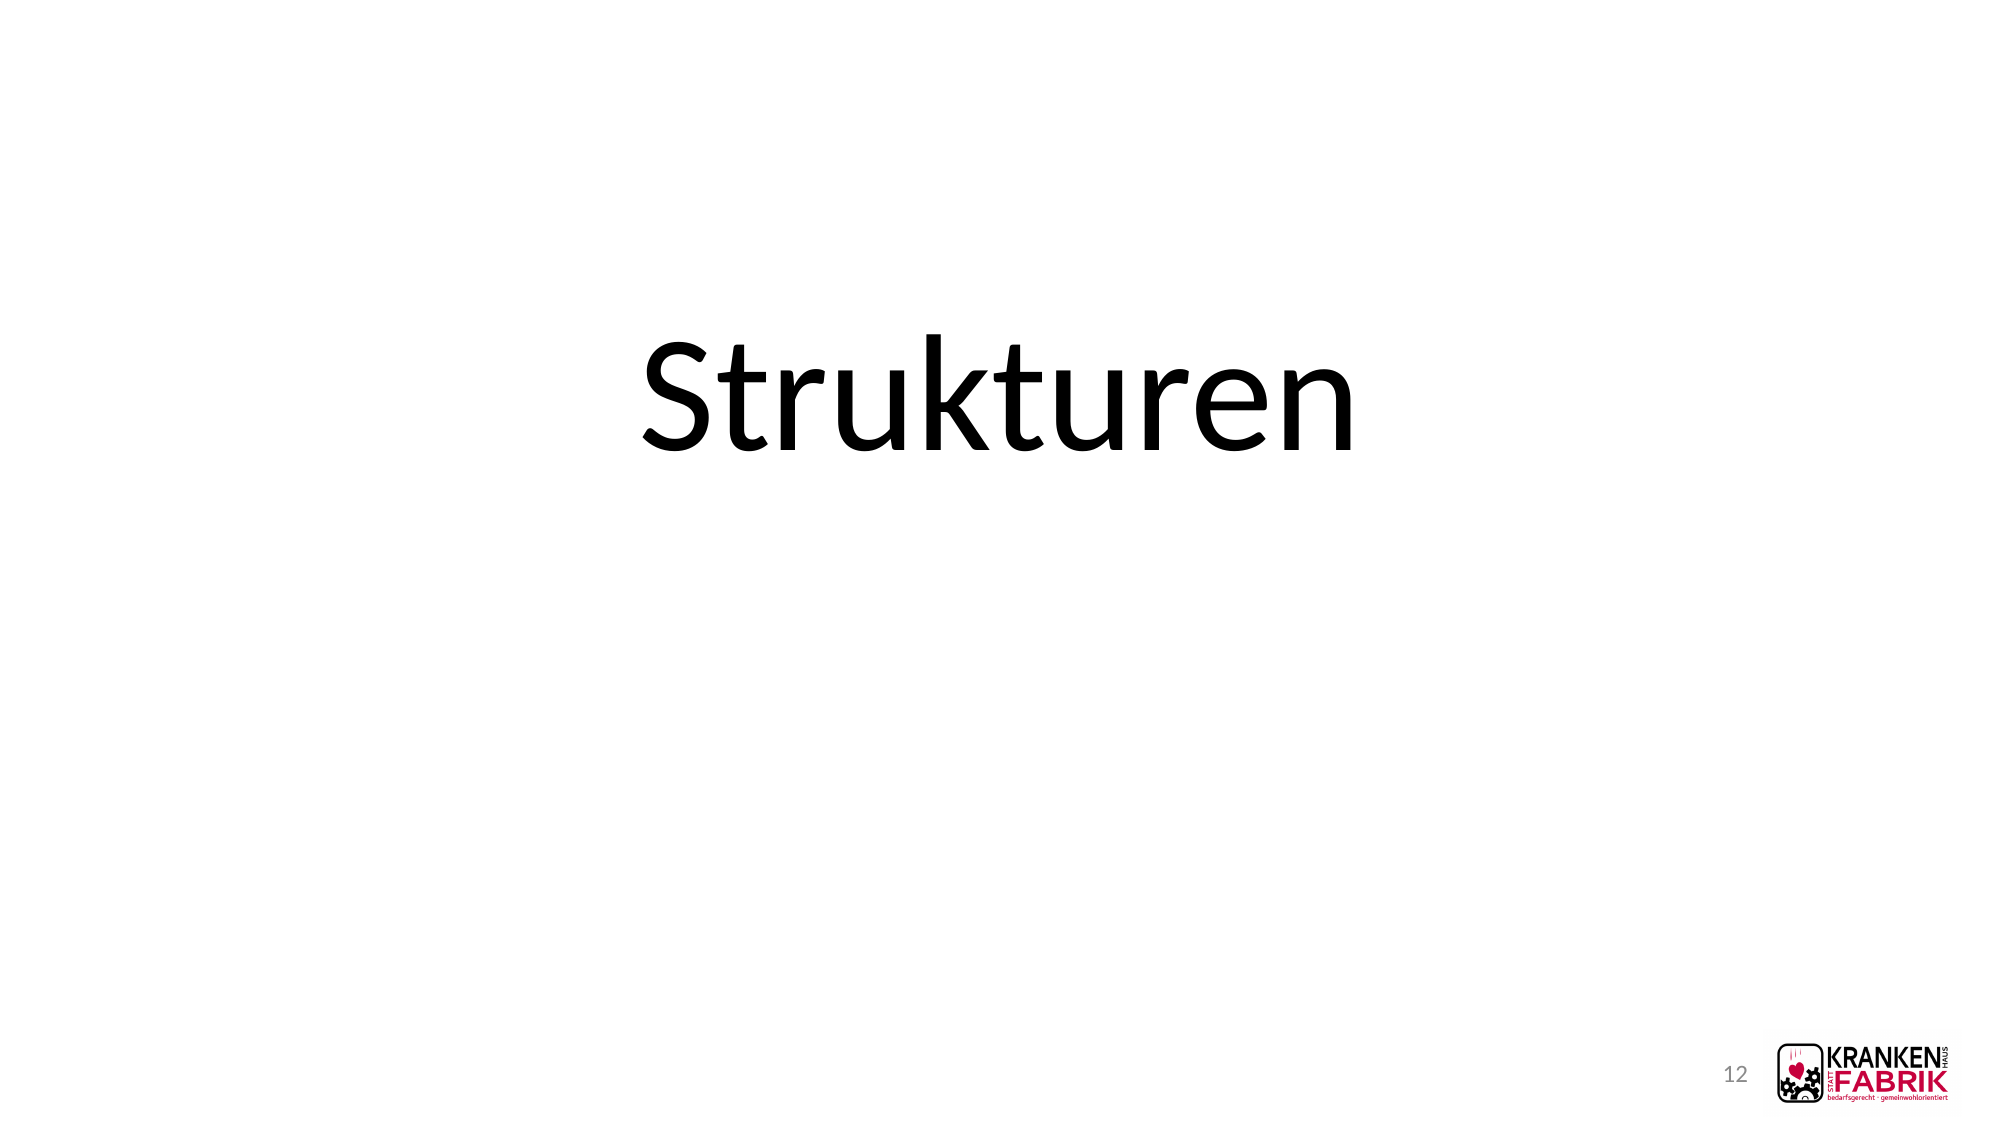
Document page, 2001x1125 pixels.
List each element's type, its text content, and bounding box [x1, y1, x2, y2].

list Strukturen [137, 299, 1863, 1014]
picture [1763, 1029, 1962, 1117]
slide_number 12 [1389, 1042, 1763, 1103]
